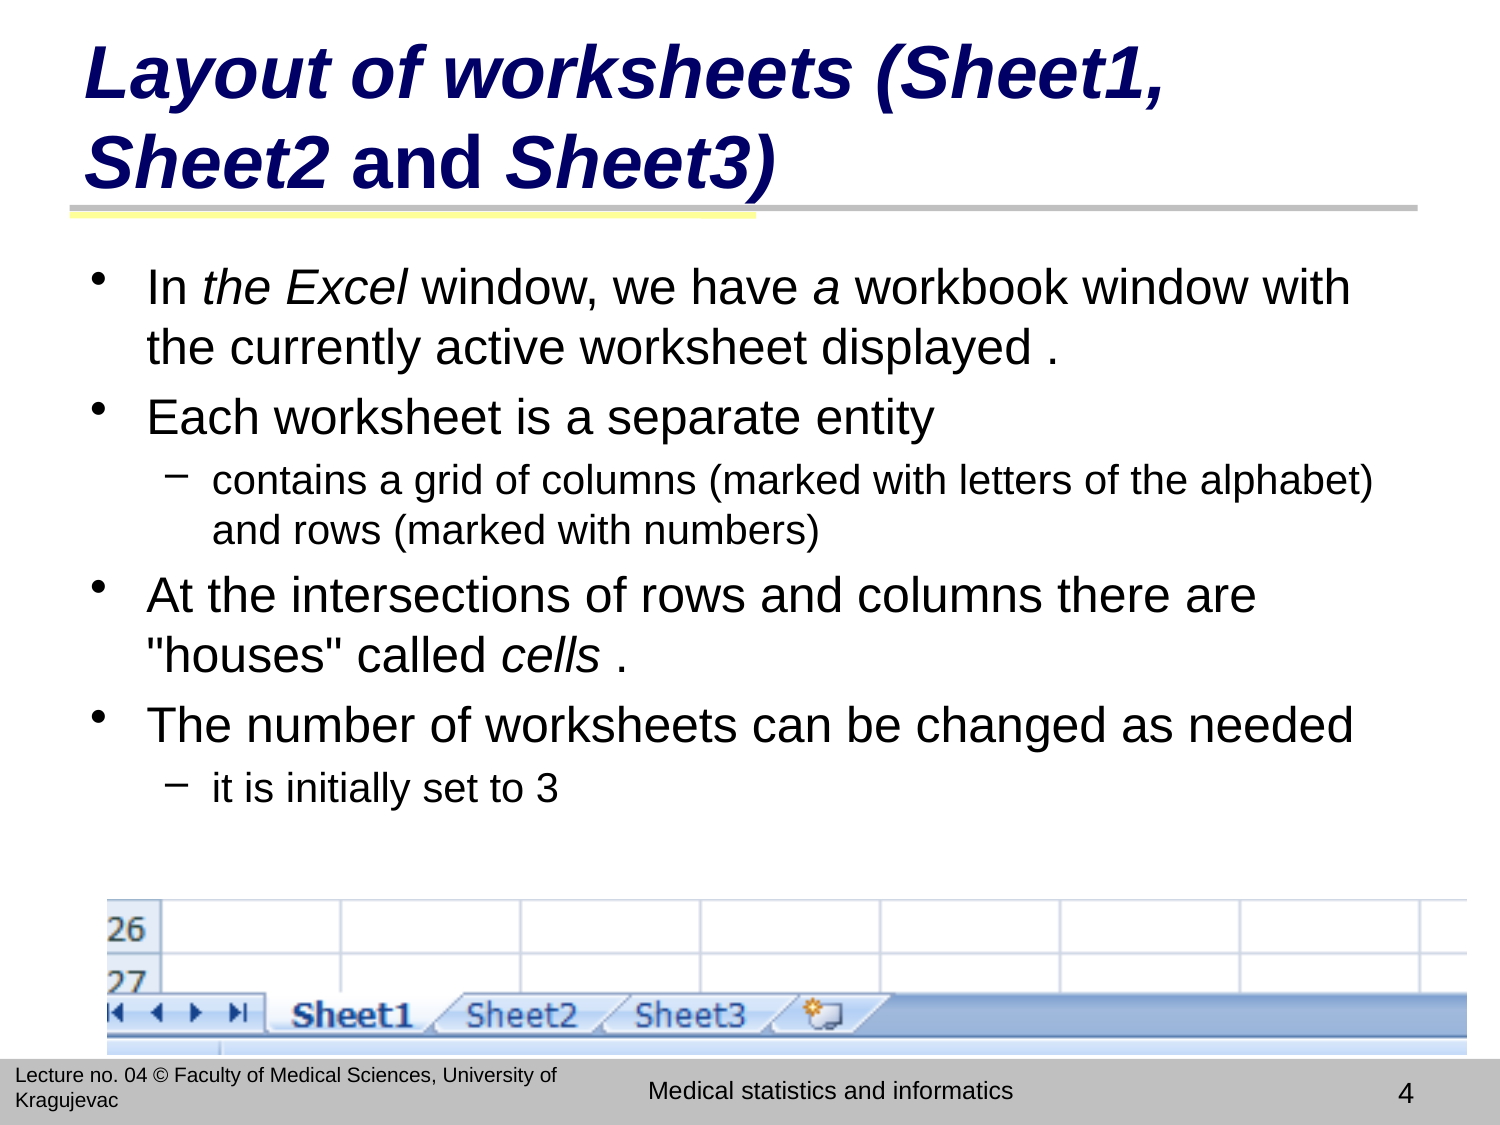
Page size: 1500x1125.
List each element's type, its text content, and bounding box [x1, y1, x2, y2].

slide_number Lecture no. 04 © Faculty of Medical Sciences, University of Kragujevac [0, 1053, 619, 1108]
picture [107, 899, 1467, 1055]
title Layout of worksheets (Sheet1, Sheet2 and Sheet3) [69, 19, 1426, 208]
list In the Excel window, we have a workbook window with the currently active worksheet displayed . Each worksheet is a separate entity contains a grid of columns (marked with letters of the alphabet) and rows (marked with numbers) At the intersections of rows and columns there are "houses" called cells . The number of worksheets can be changed as needed it is initially set to 3 [74, 246, 1426, 1023]
slide_number 4 [1166, 1066, 1430, 1125]
footer Medical statistics and informatics [512, 1066, 1151, 1125]
